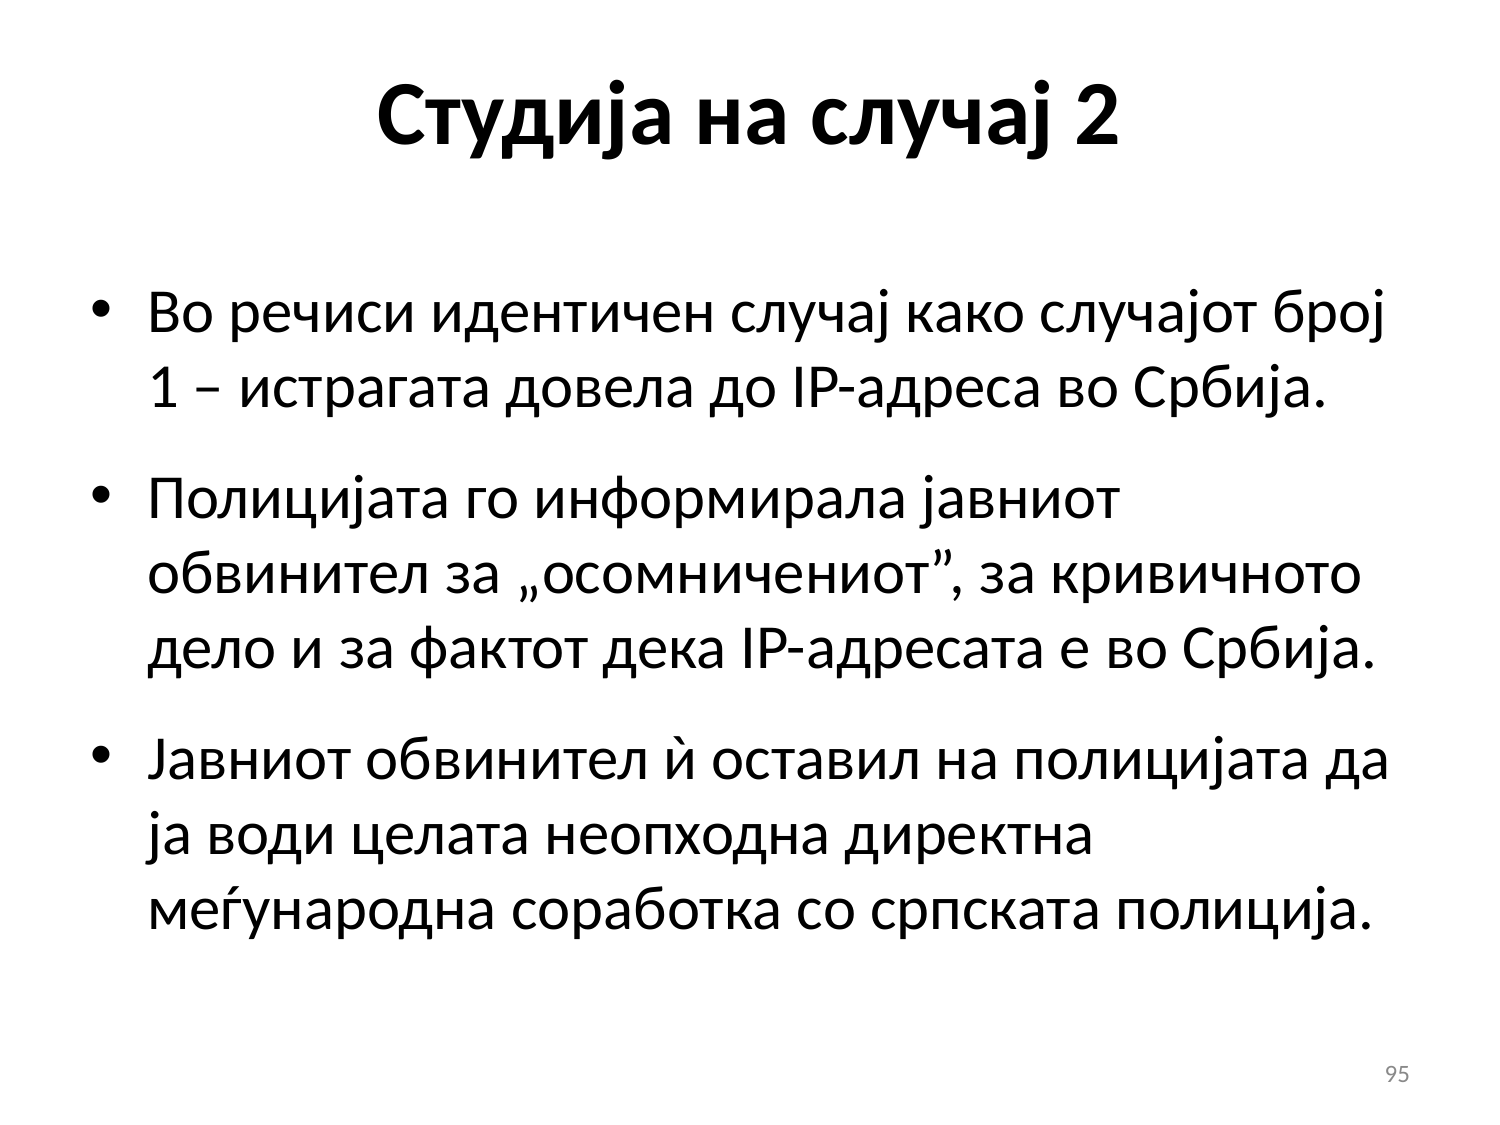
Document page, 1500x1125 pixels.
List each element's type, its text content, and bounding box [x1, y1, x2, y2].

title Студија на случај 2 [75, 45, 1425, 187]
list Во речиси идентичен случај како случајот број 1 – истрагата довела до IP-адреса во Србија. Полицијата го информирала јавниот обвинител за „осомничениот”, за кривичното дело и за фактот дека IP-адресата е во Србија. Јавниот обвинител ѝ оставил на полицијата да ја води целата неопходна директна меѓународна соработка со српската полиција. [75, 262, 1425, 1005]
slide_number 95 [1074, 1042, 1425, 1103]
